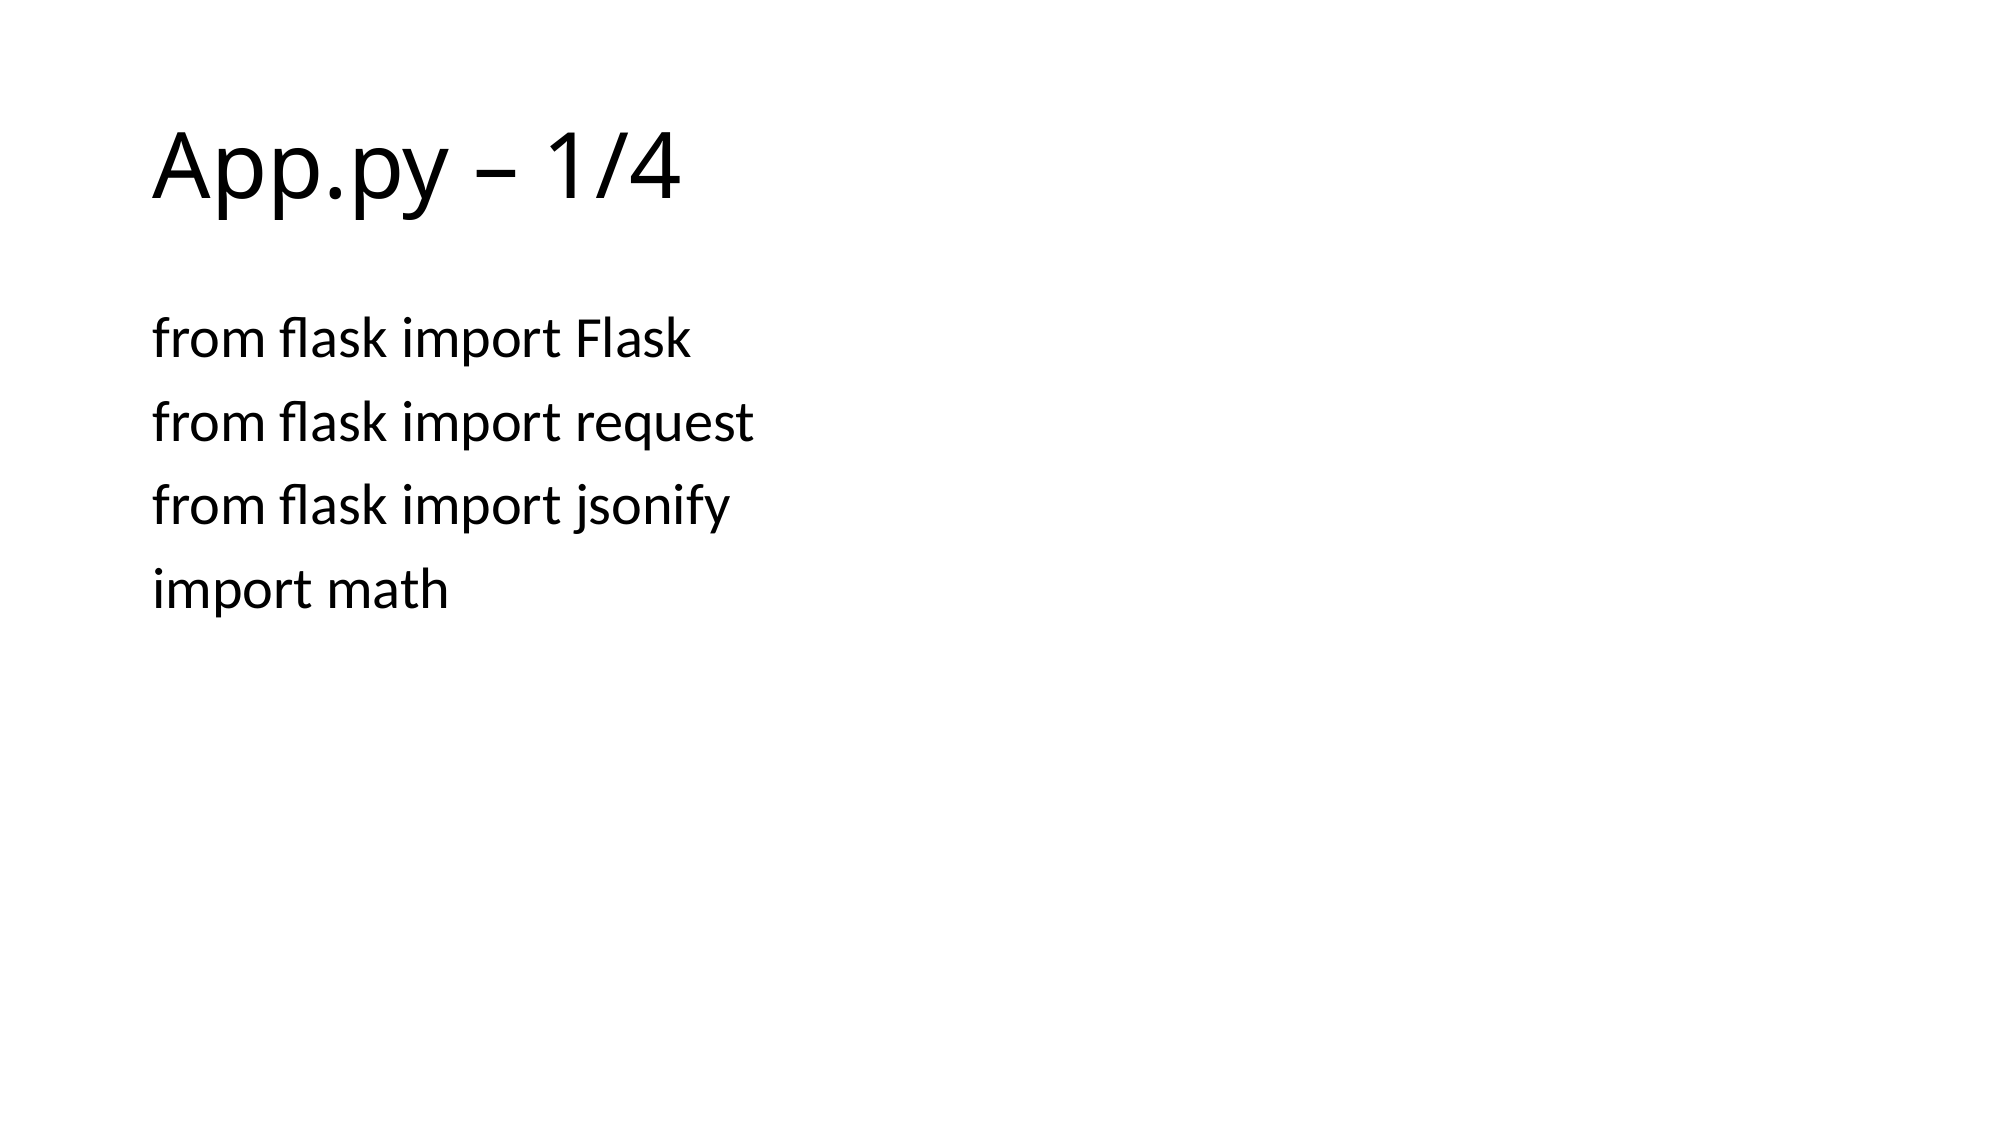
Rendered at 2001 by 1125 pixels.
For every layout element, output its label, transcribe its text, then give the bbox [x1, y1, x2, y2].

title App.py – 1/4 [137, 59, 1863, 278]
list from flask import Flask from flask import request from flask import jsonify import math [137, 299, 1863, 1014]
